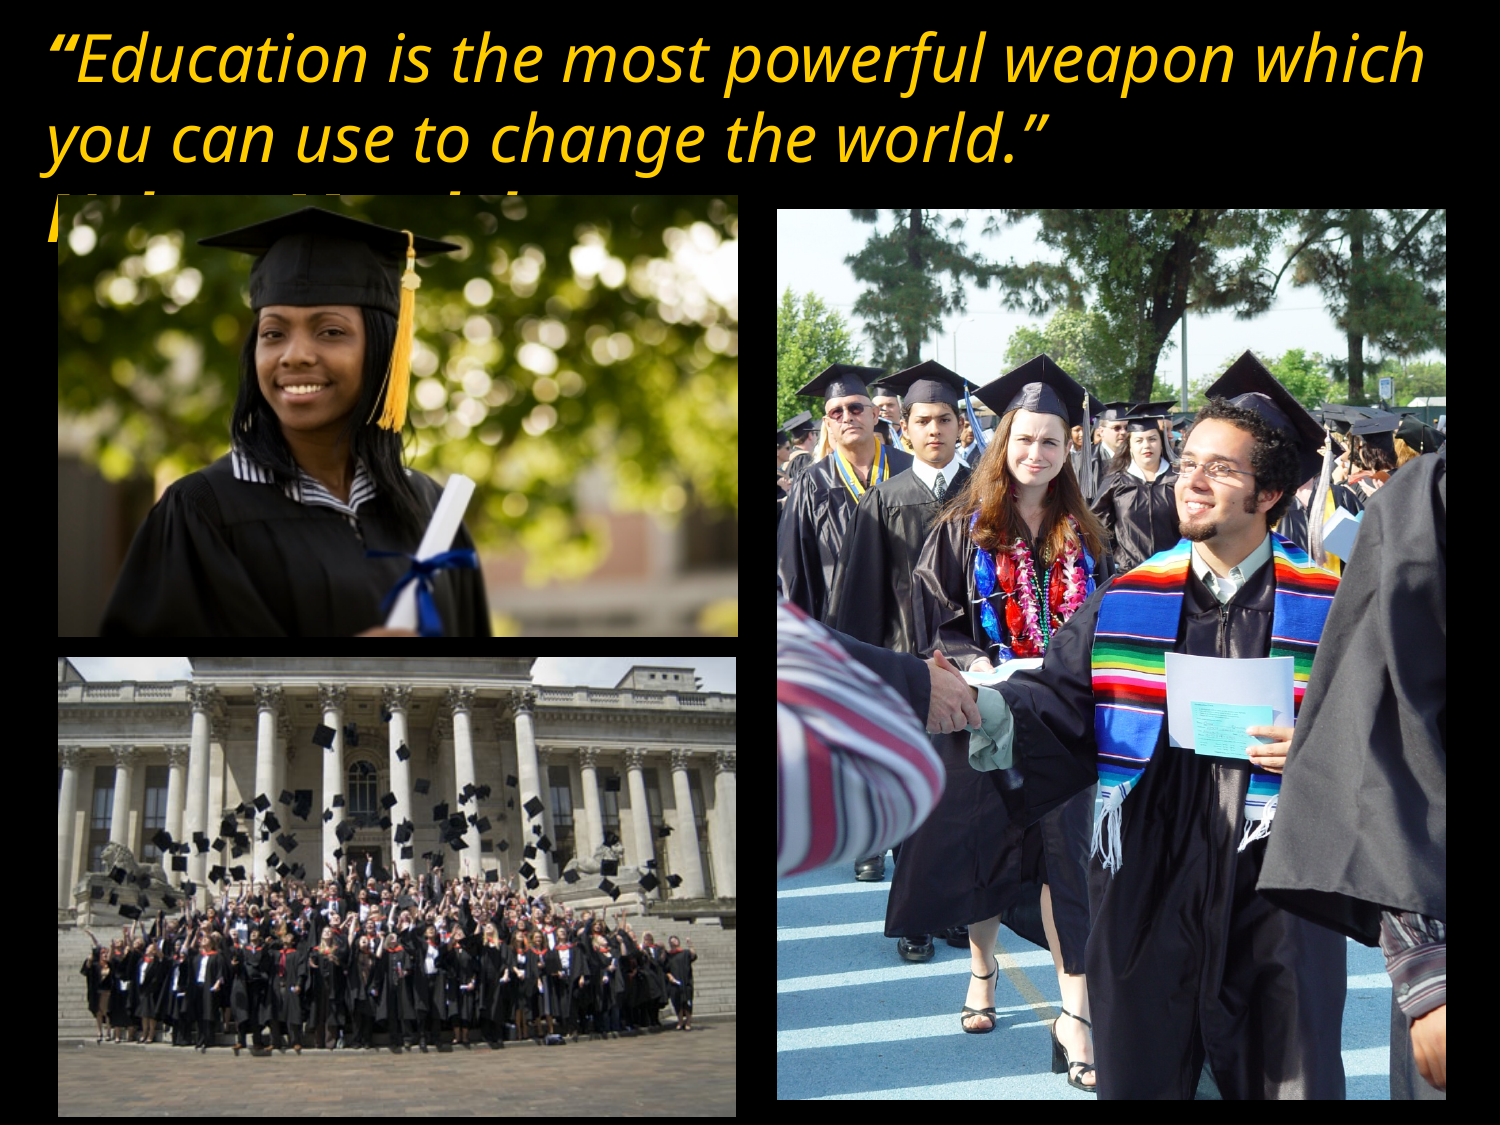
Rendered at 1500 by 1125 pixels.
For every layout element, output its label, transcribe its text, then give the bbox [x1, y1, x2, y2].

text_box “Education is the most powerful weapon which you can use to change the world.” Nelson Mandela [31, 8, 1500, 263]
picture [58, 195, 738, 637]
picture [58, 657, 736, 1117]
picture [776, 209, 1446, 1101]
